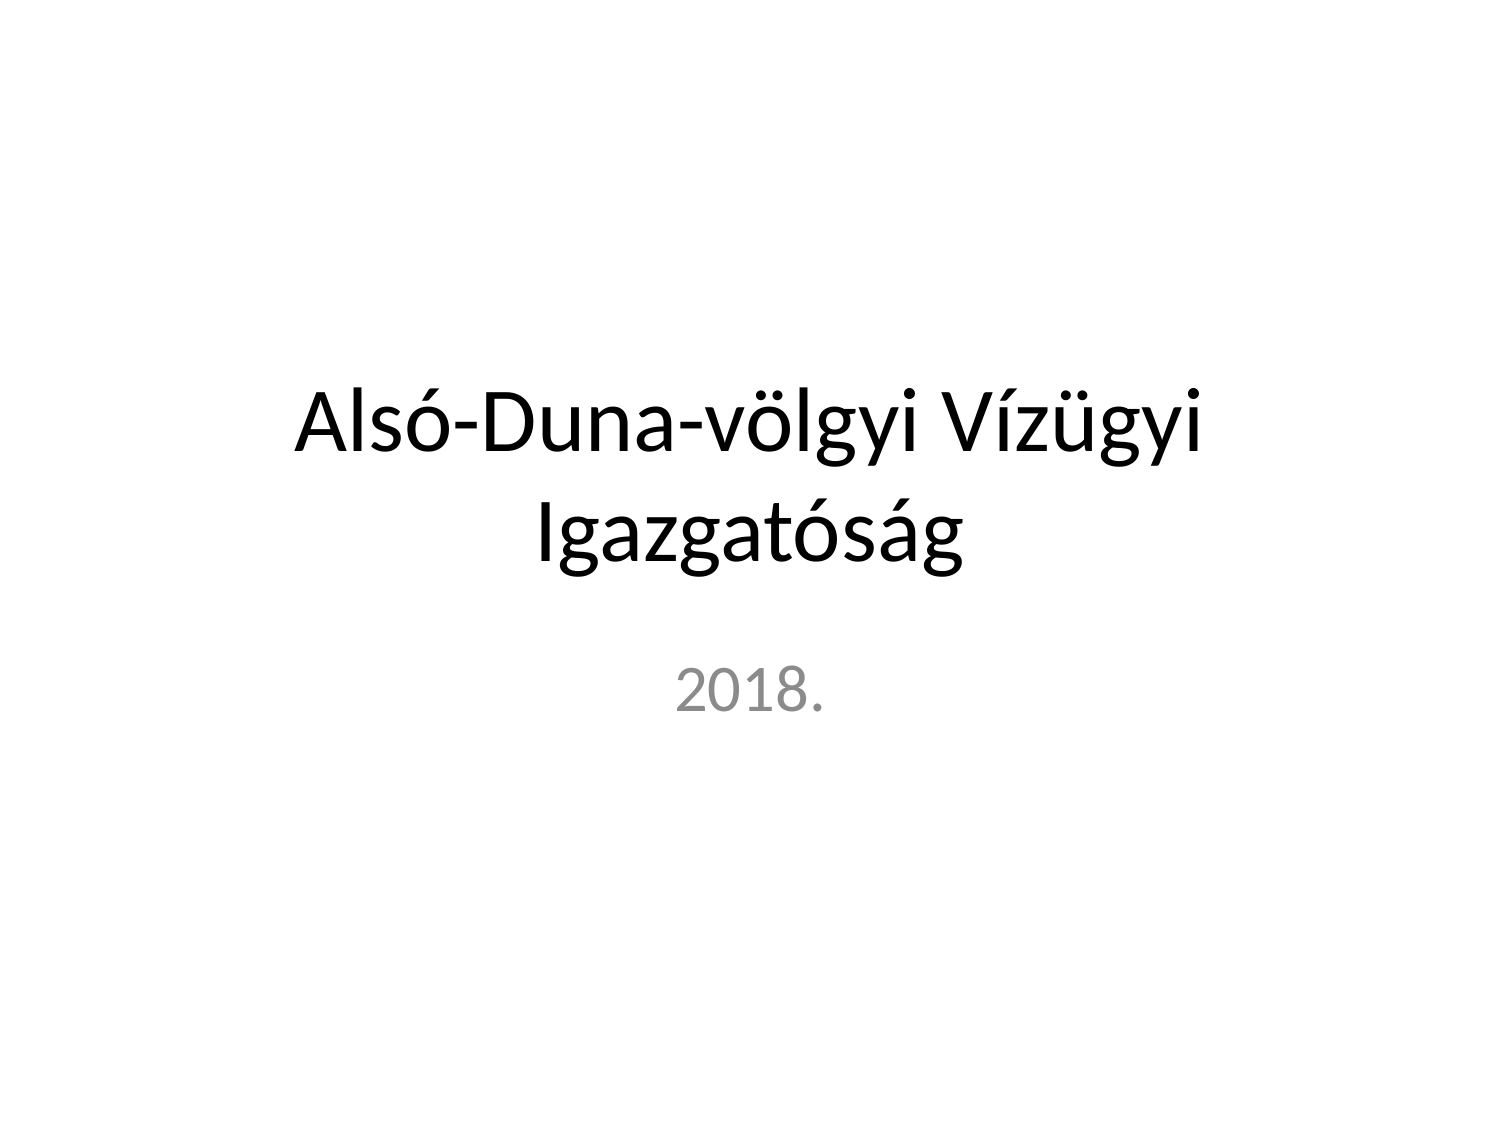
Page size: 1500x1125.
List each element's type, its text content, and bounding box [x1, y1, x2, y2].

subtitle 2018. [225, 637, 1275, 925]
title Alsó-Duna-völgyi Vízügyi Igazgatóság [112, 349, 1388, 591]
